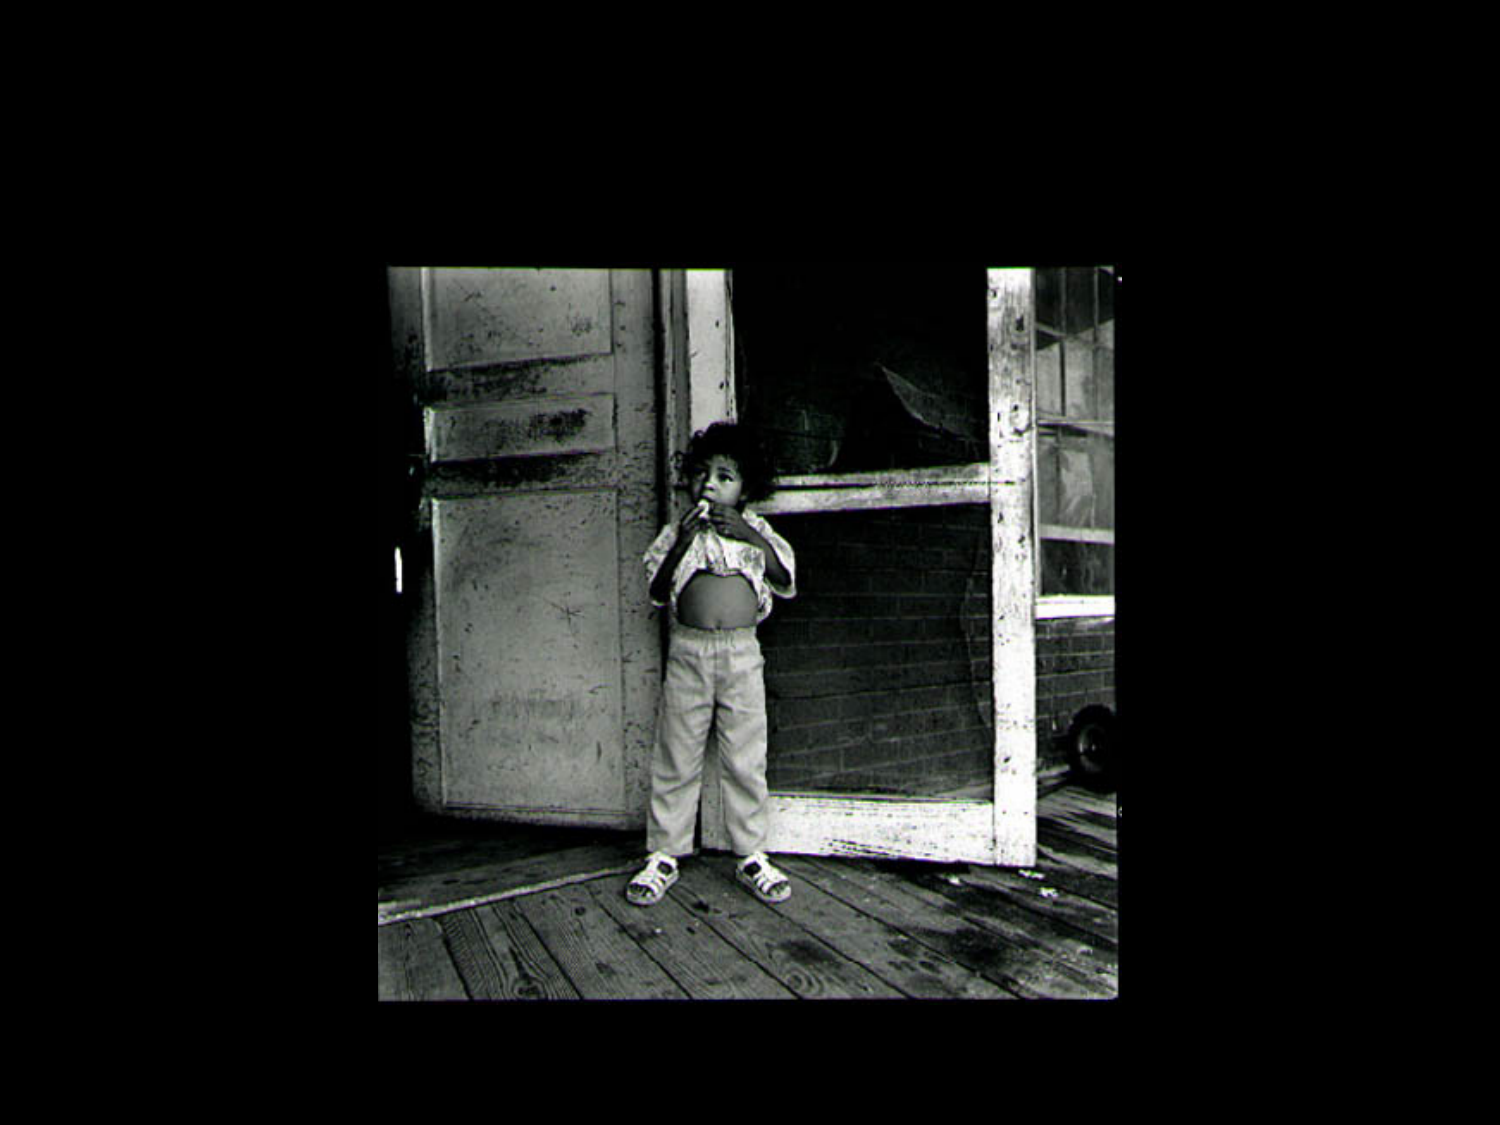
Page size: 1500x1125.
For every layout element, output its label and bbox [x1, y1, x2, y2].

list [378, 262, 1122, 1006]
